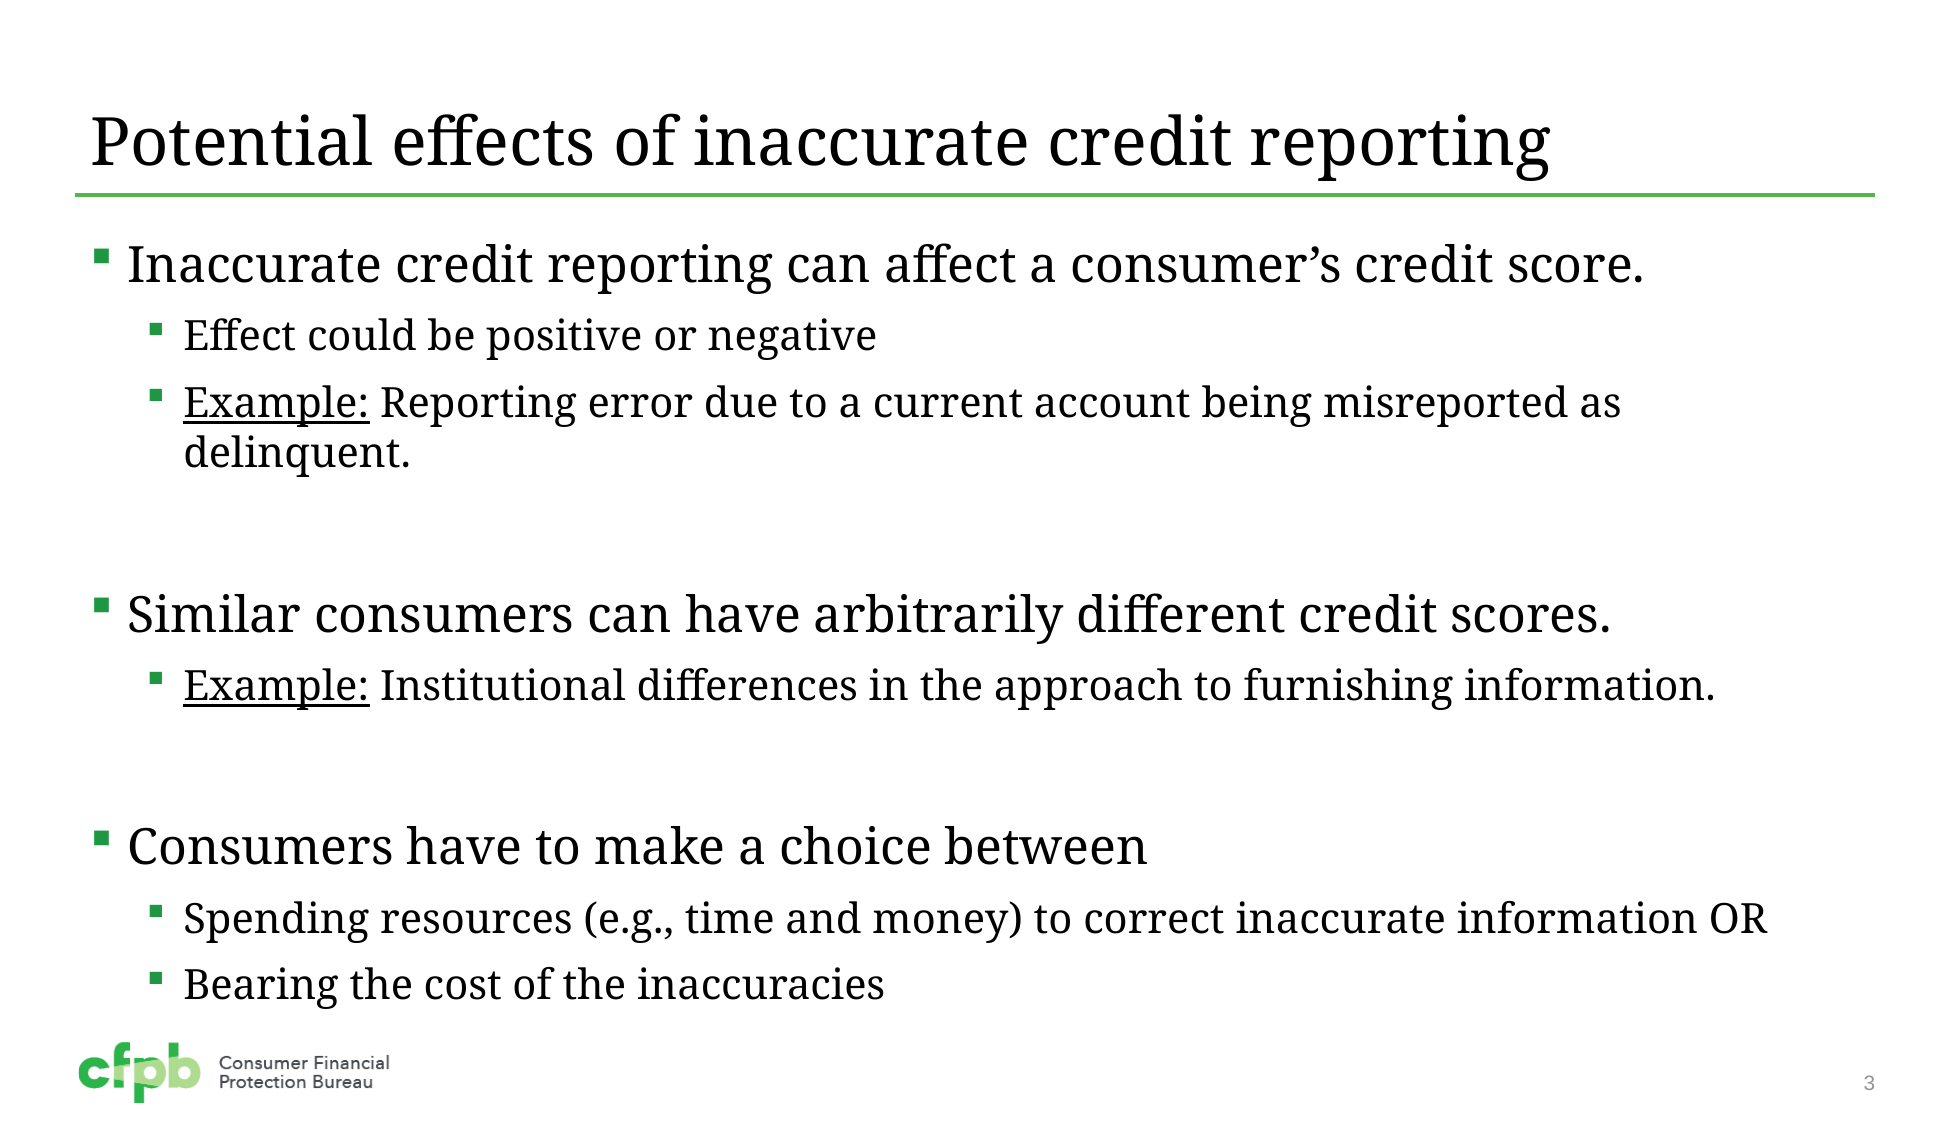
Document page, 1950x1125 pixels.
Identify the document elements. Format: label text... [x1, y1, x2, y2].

list Inaccurate credit reporting can affect a consumer’s credit score. Effect could be positive or negative Example: Reporting error due to a current account being misreported as delinquent. Similar consumers can have arbitrarily different credit scores. Example: Institutional differences in the approach to furnishing information. Consumers have to make a choice between Spending resources (e.g., time and money) to correct inaccurate information OR Bearing the cost of the inaccuracies [75, 224, 1875, 1020]
title Potential effects of inaccurate credit reporting [75, 45, 1875, 195]
slide_number 3 [1680, 1050, 1875, 1095]
picture [78, 1040, 394, 1103]
